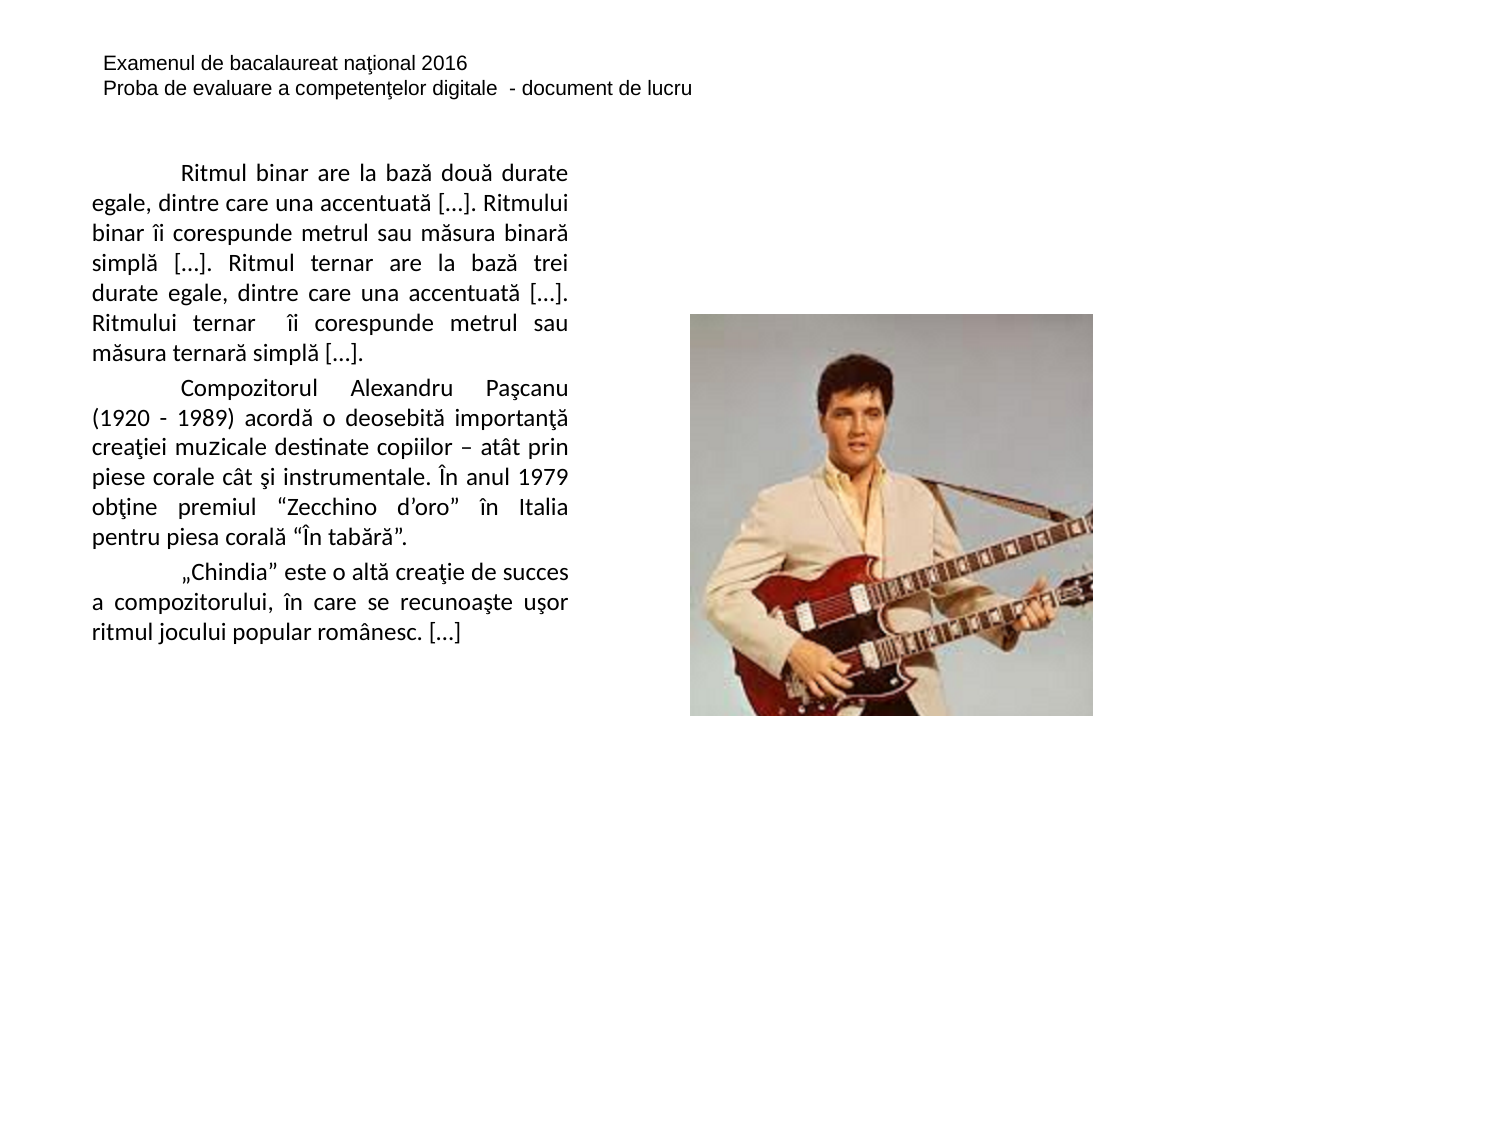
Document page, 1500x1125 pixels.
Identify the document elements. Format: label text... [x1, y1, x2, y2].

text_box Examenul de bacalaureat naţional 2016 Proba de evaluare a competenţelor digitale - document de lucru [88, 42, 1459, 108]
picture [690, 314, 1093, 717]
list Ritmul binar are la bază două durate egale, dintre care una accentuată […]. Ritmului binar îi corespunde metrul sau măsura binară simplă […]. Ritmul ternar are la bază trei durate egale, dintre care una accentuată […]. Ritmului ternar îi corespunde metrul sau măsura ternară simplă […]. Compozitorul Alexandru Paşcanu (1920 - 1989) acordă o deosebită importanţă creaţiei muzicale destinate copiilor – atât prin piese corale cât şi instrumentale. În anul 1979 obţine premiul “Zecchino d’oro” în Italia pentru piesa corală “În tabără”. „Chindia” este o altă creaţie de succes a compozitorului, în care se recunoaşte uşor ritmul jocului popular românesc. […] [76, 148, 585, 764]
